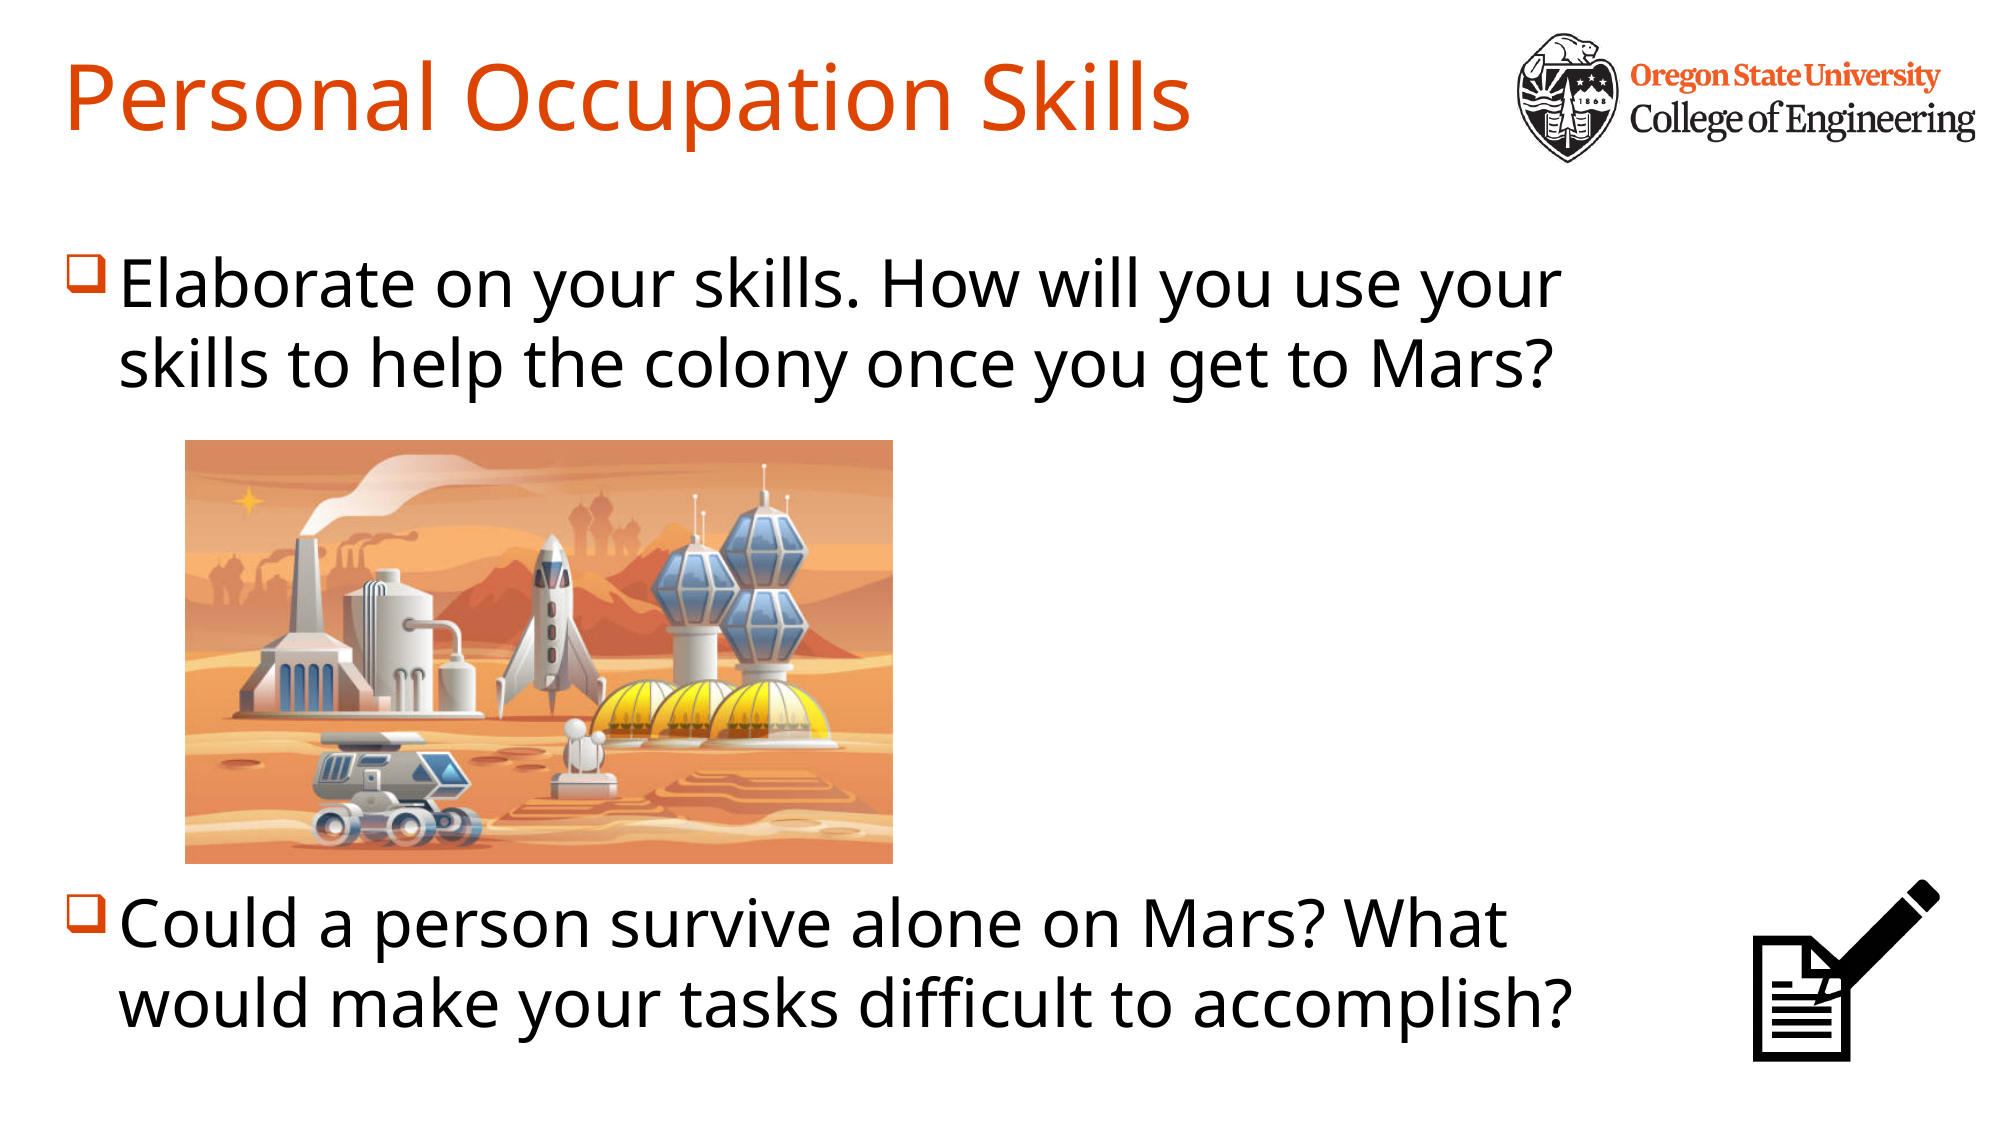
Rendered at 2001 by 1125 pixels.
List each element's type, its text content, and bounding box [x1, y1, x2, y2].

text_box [1726, 867, 1953, 1074]
picture [185, 439, 893, 865]
list Elaborate on your skills. How will you use your skills to help the colony once you get to Mars? Could a person survive alone on Mars? What would make your tasks difficult to accomplish? [48, 233, 1705, 1059]
title Personal Occupation Skills [48, 31, 1490, 228]
